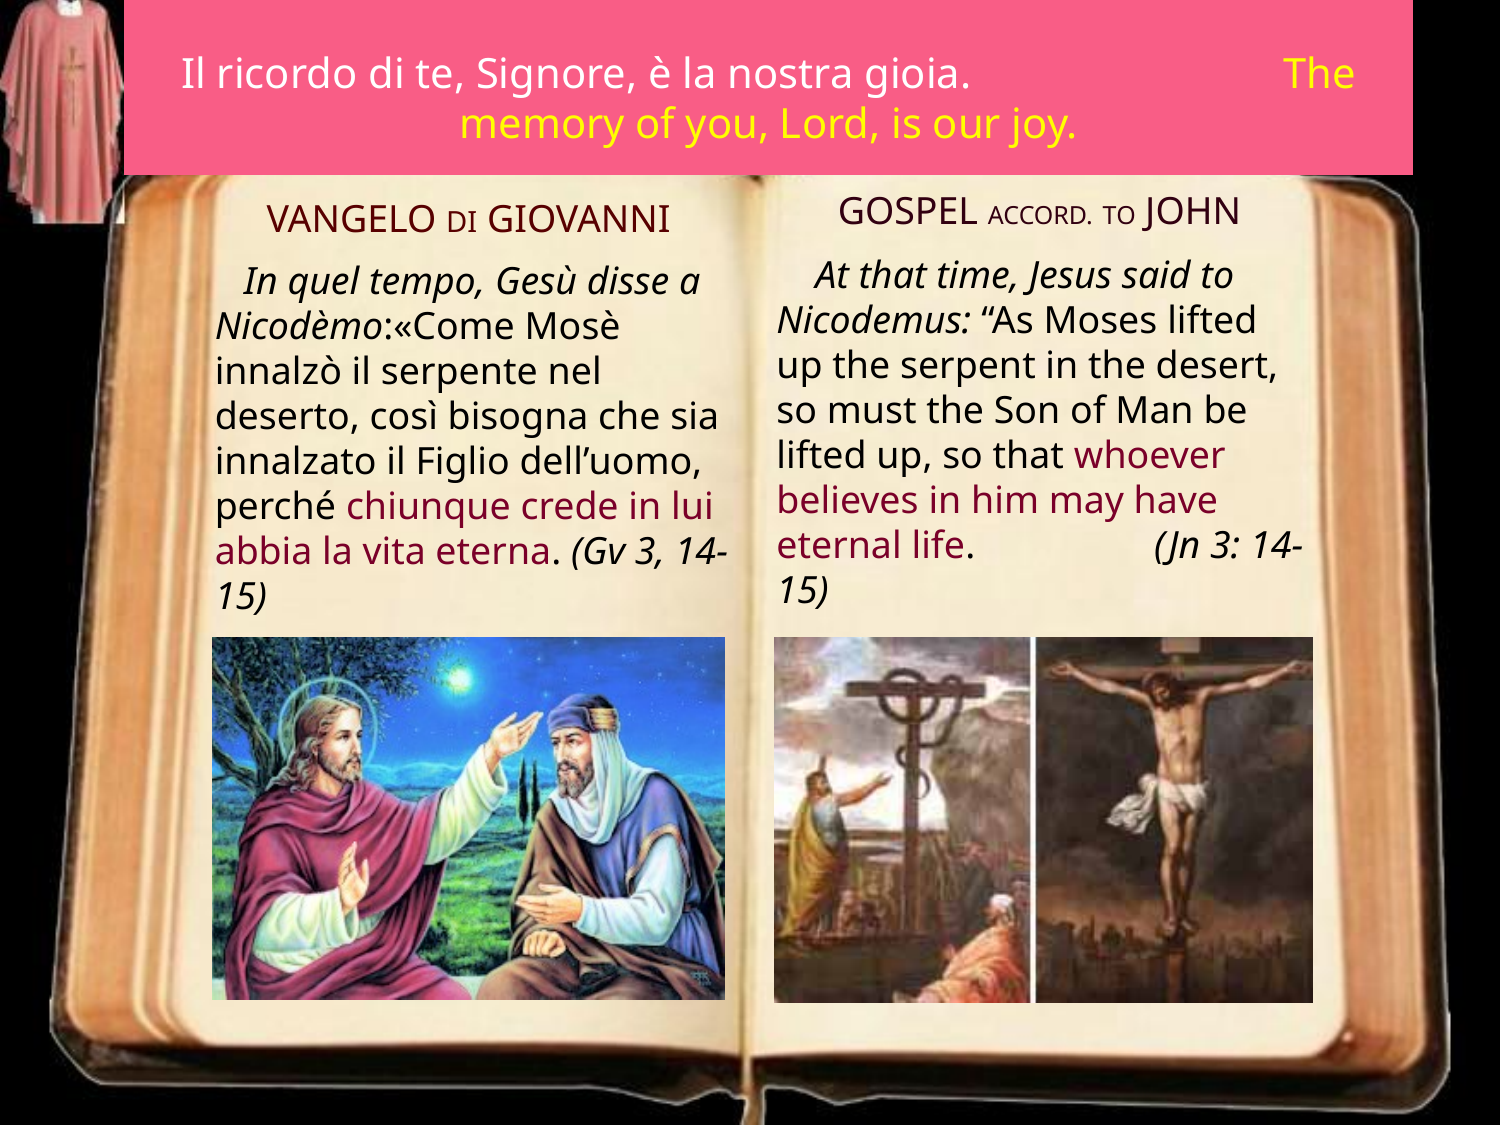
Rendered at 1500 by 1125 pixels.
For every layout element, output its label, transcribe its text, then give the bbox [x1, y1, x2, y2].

text_box At that time, Jesus said to Nicodemus: “As Moses lifted up the serpent in the desert, so must the Son of Man be lifted up, so that whoever believes in him may have eternal life. (Jn 3: 14-15) [761, 243, 1325, 619]
picture [0, 0, 1500, 1125]
title GOSPEL ACCORD. TO JOHN [714, 184, 1365, 235]
text_box In quel tempo, Gesù disse a Nicodèmo:«Come Mosè innalzò il serpente nel deserto, così bisogna che sia innalzato il Figlio dell’uomo, perché chiunque crede in lui abbia la vita eterna. (Gv 3, 14-15) [200, 249, 763, 625]
text_box VANGELO DI GIOVANNI [199, 187, 738, 248]
text_box Il ricordo di te, Signore, è la nostra gioia. The memory of you, Lord, is our joy. [124, 0, 1413, 175]
